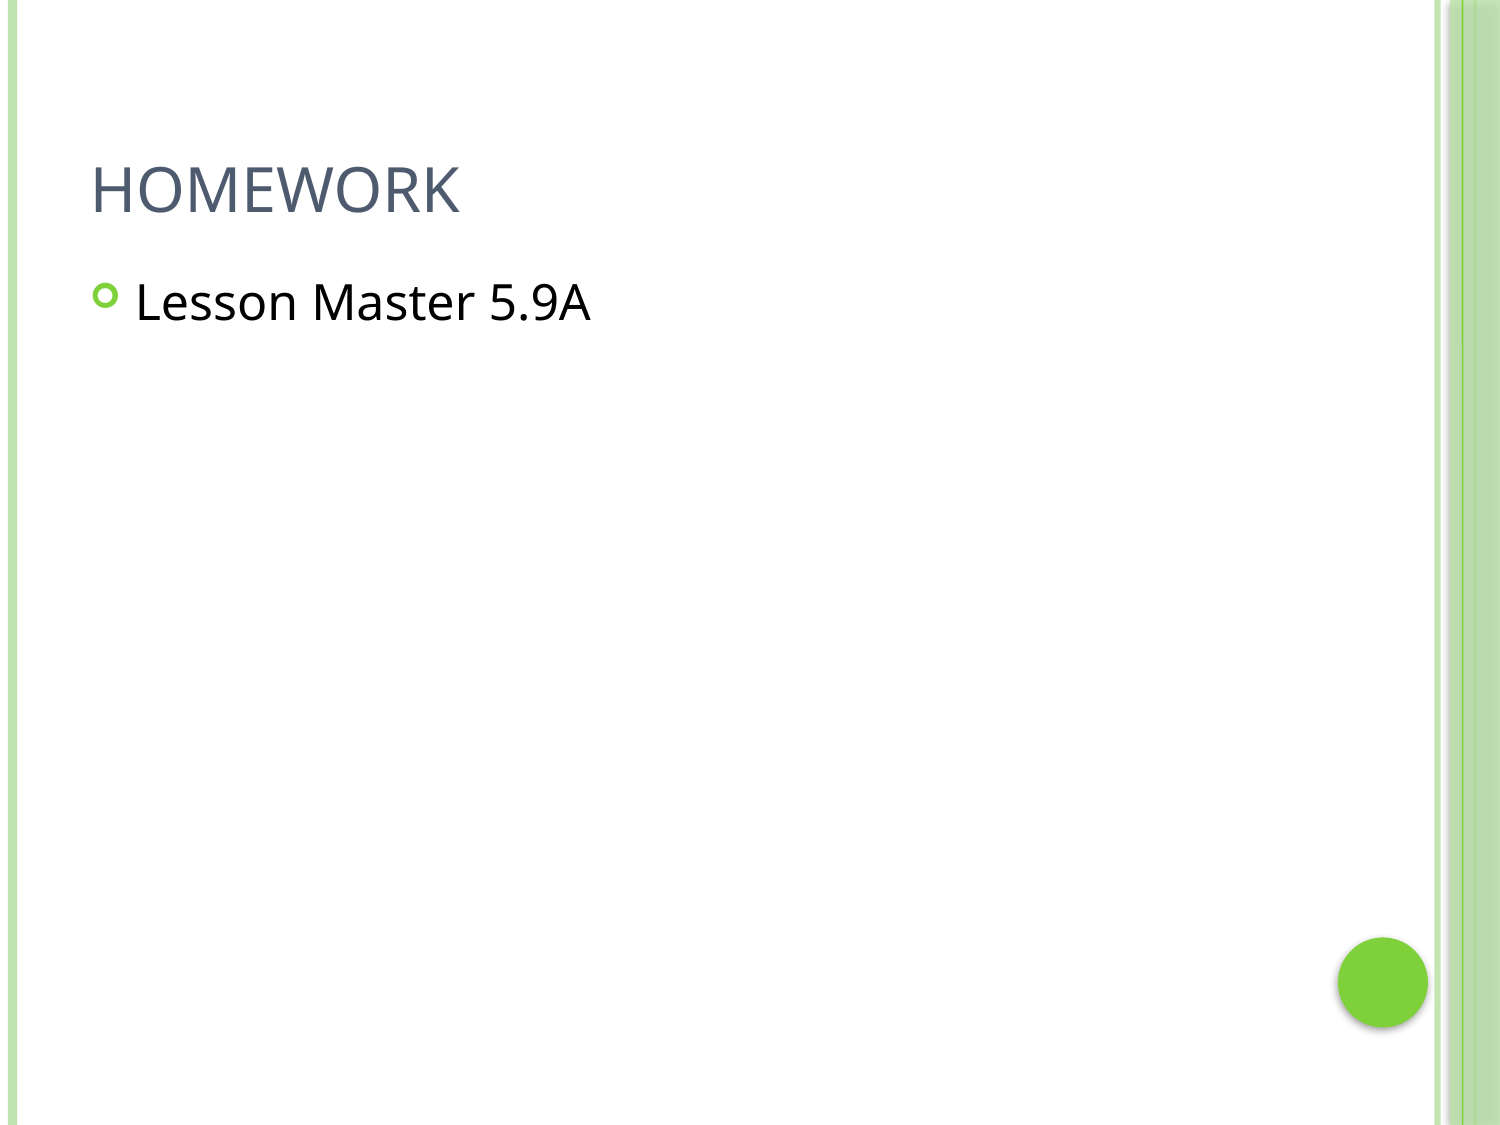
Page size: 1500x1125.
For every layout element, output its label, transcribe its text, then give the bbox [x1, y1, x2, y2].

list Lesson Master 5.9A [75, 262, 1300, 1062]
title Homework [75, 45, 1300, 233]
